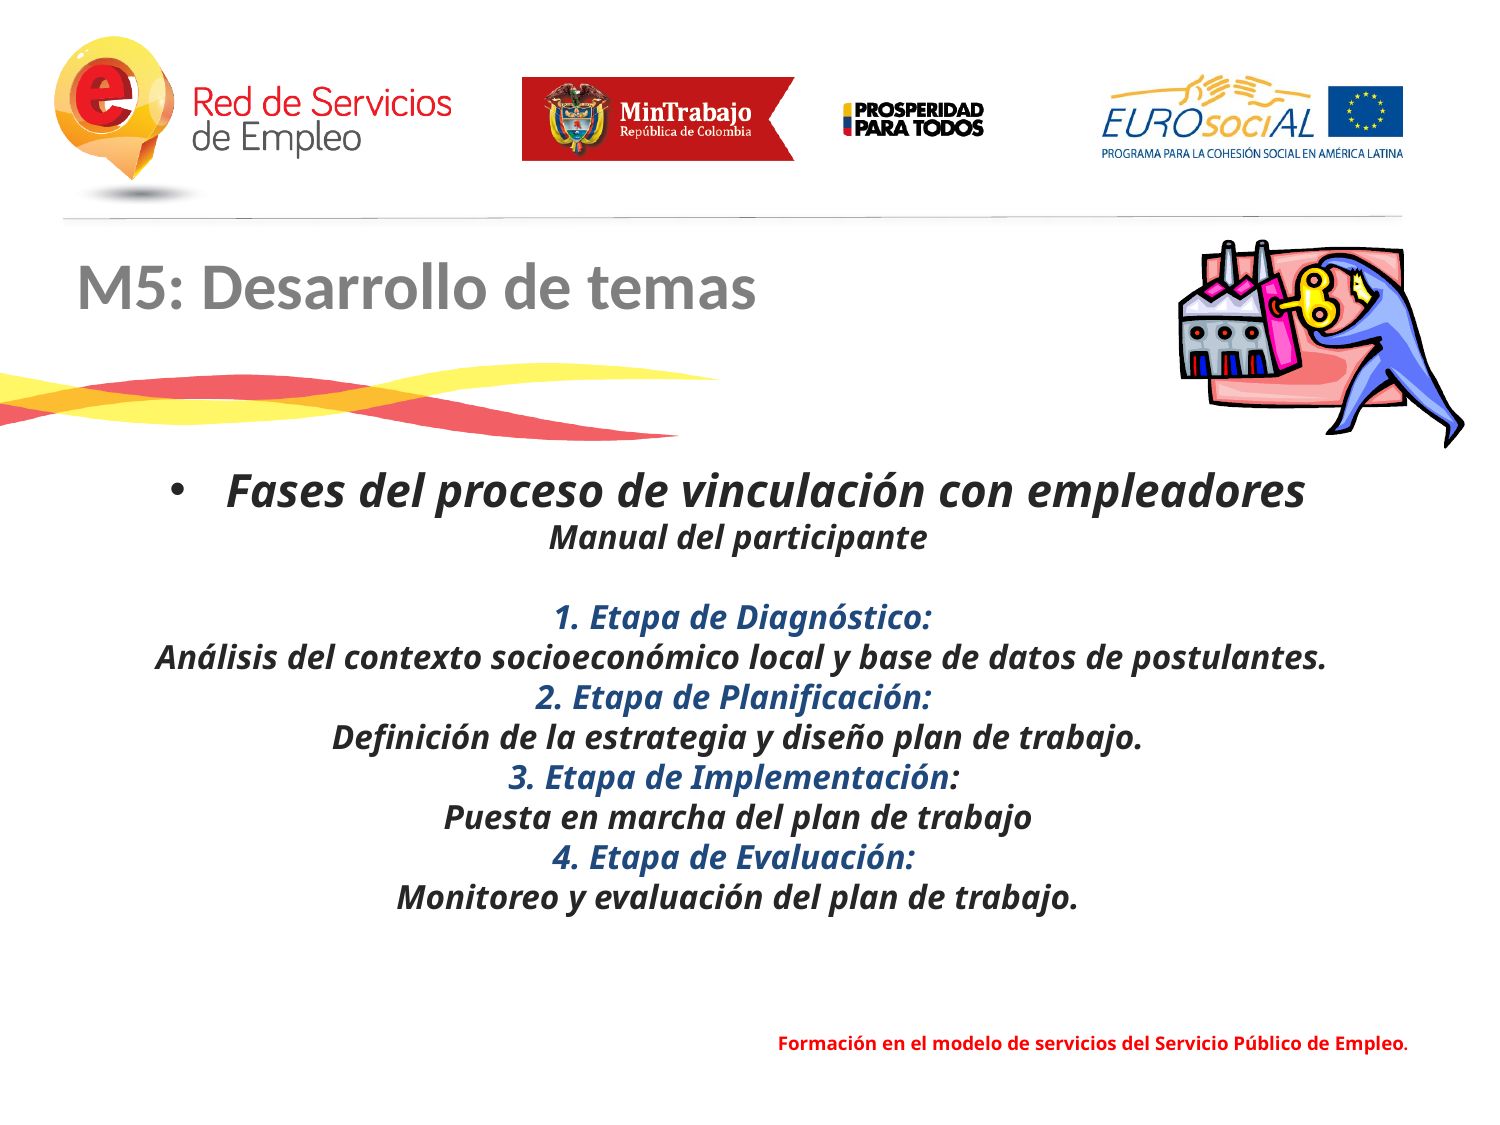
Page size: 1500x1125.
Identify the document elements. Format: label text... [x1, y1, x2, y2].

picture [54, 35, 452, 205]
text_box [62, 215, 1403, 220]
text_box M5: Desarrollo de temas [61, 235, 1175, 330]
picture [0, 358, 721, 441]
picture [521, 77, 987, 162]
title Formación en el modelo de servicios del Servicio Público de Empleo. [720, 999, 1471, 1088]
text_box Fases del proceso de vinculación con empleadores Manual del participante 1. Etapa de Diagnóstico: Análisis del contexto socioeconómico local y base de datos de postulantes. 2. Etapa de Planificación: Definición de la estrategia y diseño plan de trabajo. 3. Etapa de Implementación: Puesta en marcha del plan de trabajo 4. Etapa de Evaluación: Monitoreo y evaluación del plan de trabajo. [21, 454, 1456, 1003]
picture [1102, 74, 1403, 158]
picture [1177, 234, 1471, 455]
